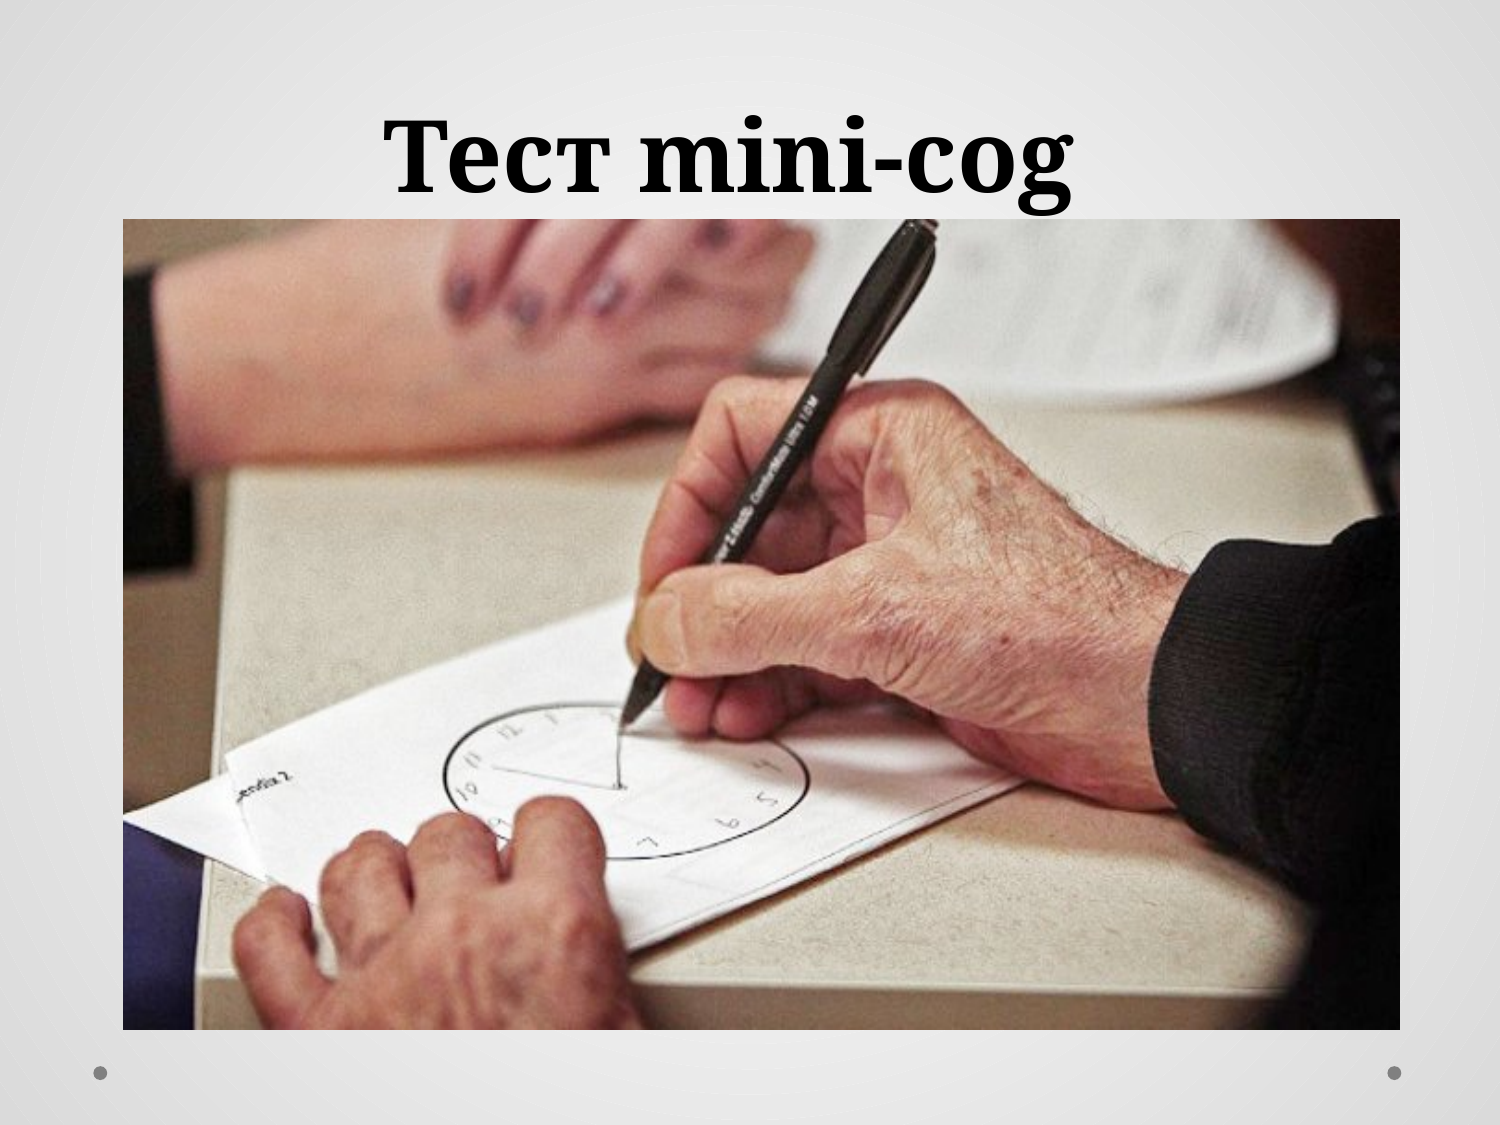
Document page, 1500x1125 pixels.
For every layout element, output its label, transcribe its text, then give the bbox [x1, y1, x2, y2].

picture [123, 219, 1400, 1030]
title Тест mini-cog [88, 54, 1370, 220]
